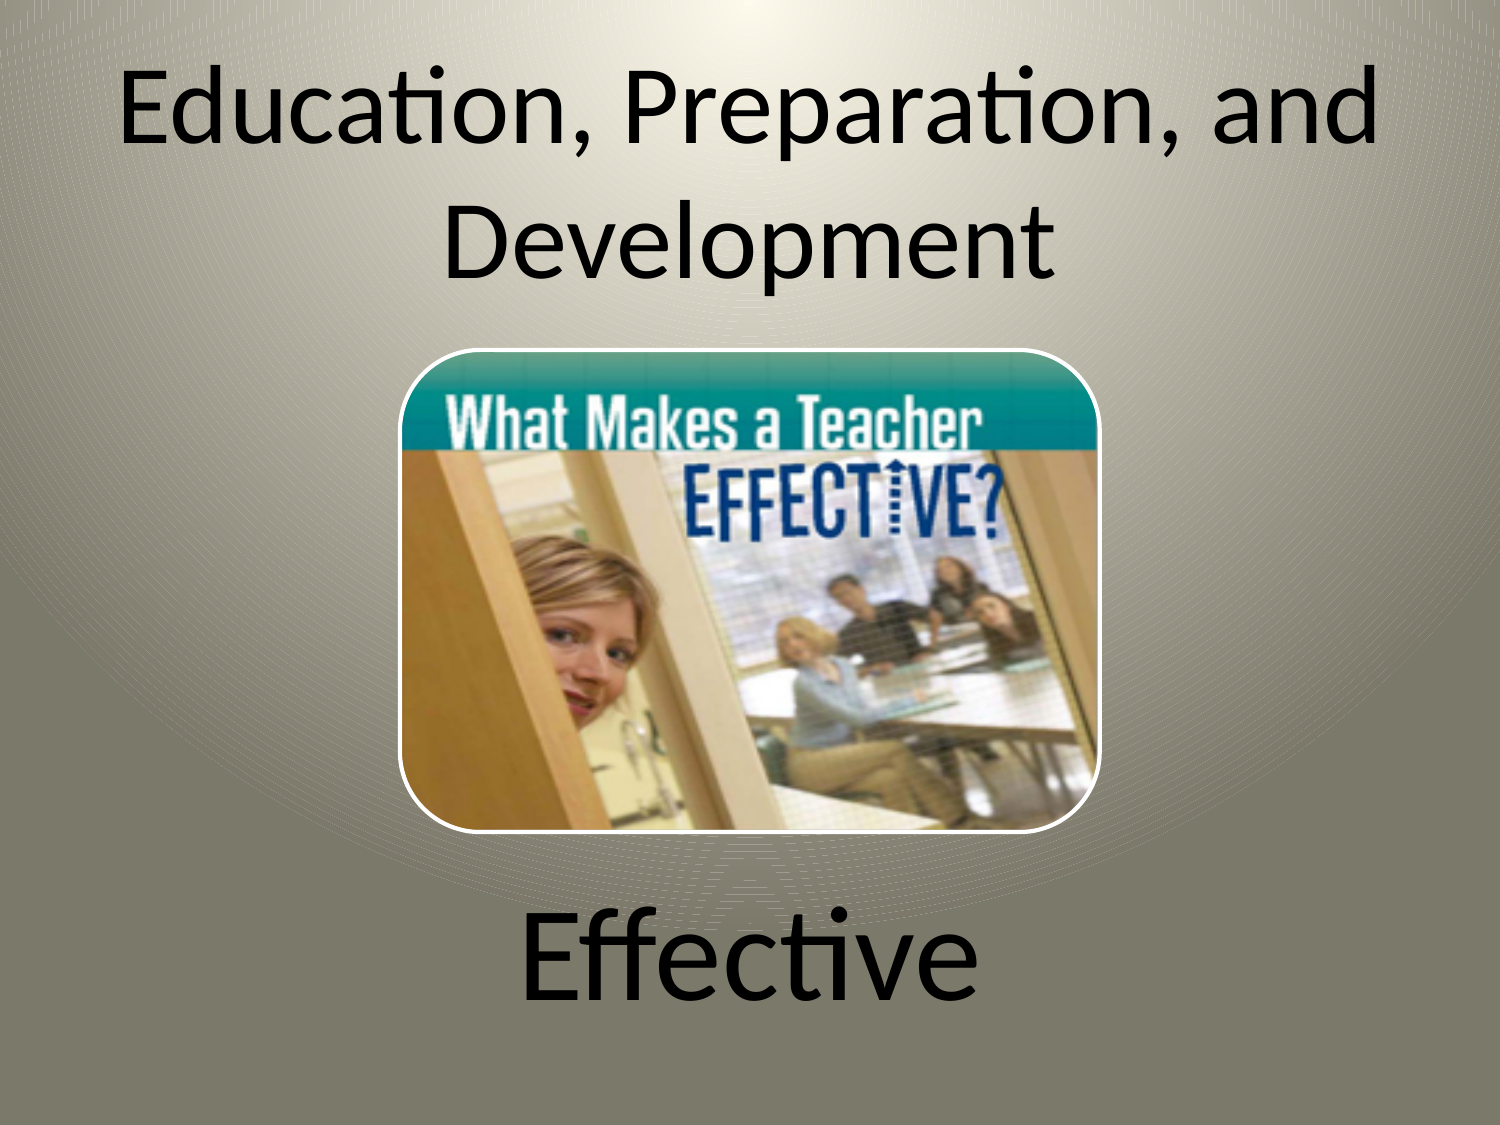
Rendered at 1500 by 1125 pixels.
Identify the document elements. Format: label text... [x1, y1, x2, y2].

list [74, 324, 1426, 1068]
title Education, Preparation, and Development [75, 45, 1425, 288]
